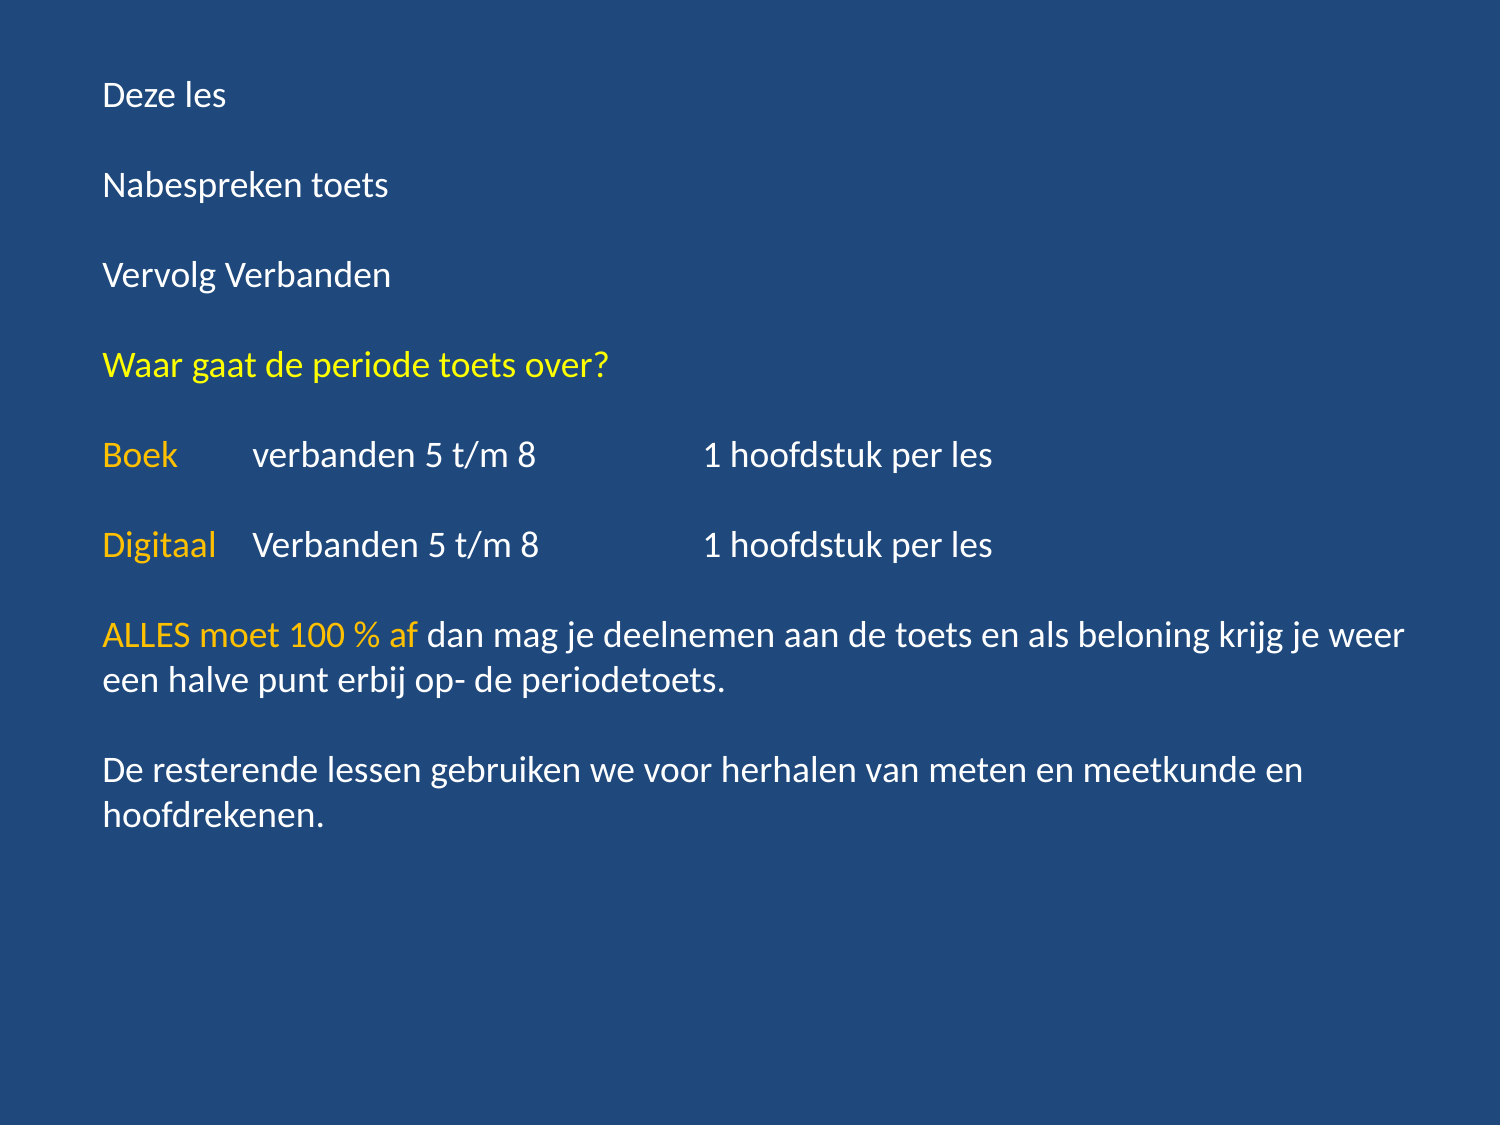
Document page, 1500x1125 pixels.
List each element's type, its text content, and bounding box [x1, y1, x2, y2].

text_box Deze les Nabespreken toets Vervolg Verbanden Waar gaat de periode toets over? Boek verbanden 5 t/m 8 1 hoofdstuk per les Digitaal Verbanden 5 t/m 8 1 hoofdstuk per les ALLES moet 100 % af dan mag je deelnemen aan de toets en als beloning krijg je weer een halve punt erbij op- de periodetoets. De resterende lessen gebruiken we voor herhalen van meten en meetkunde en hoofdrekenen. [87, 62, 1425, 888]
